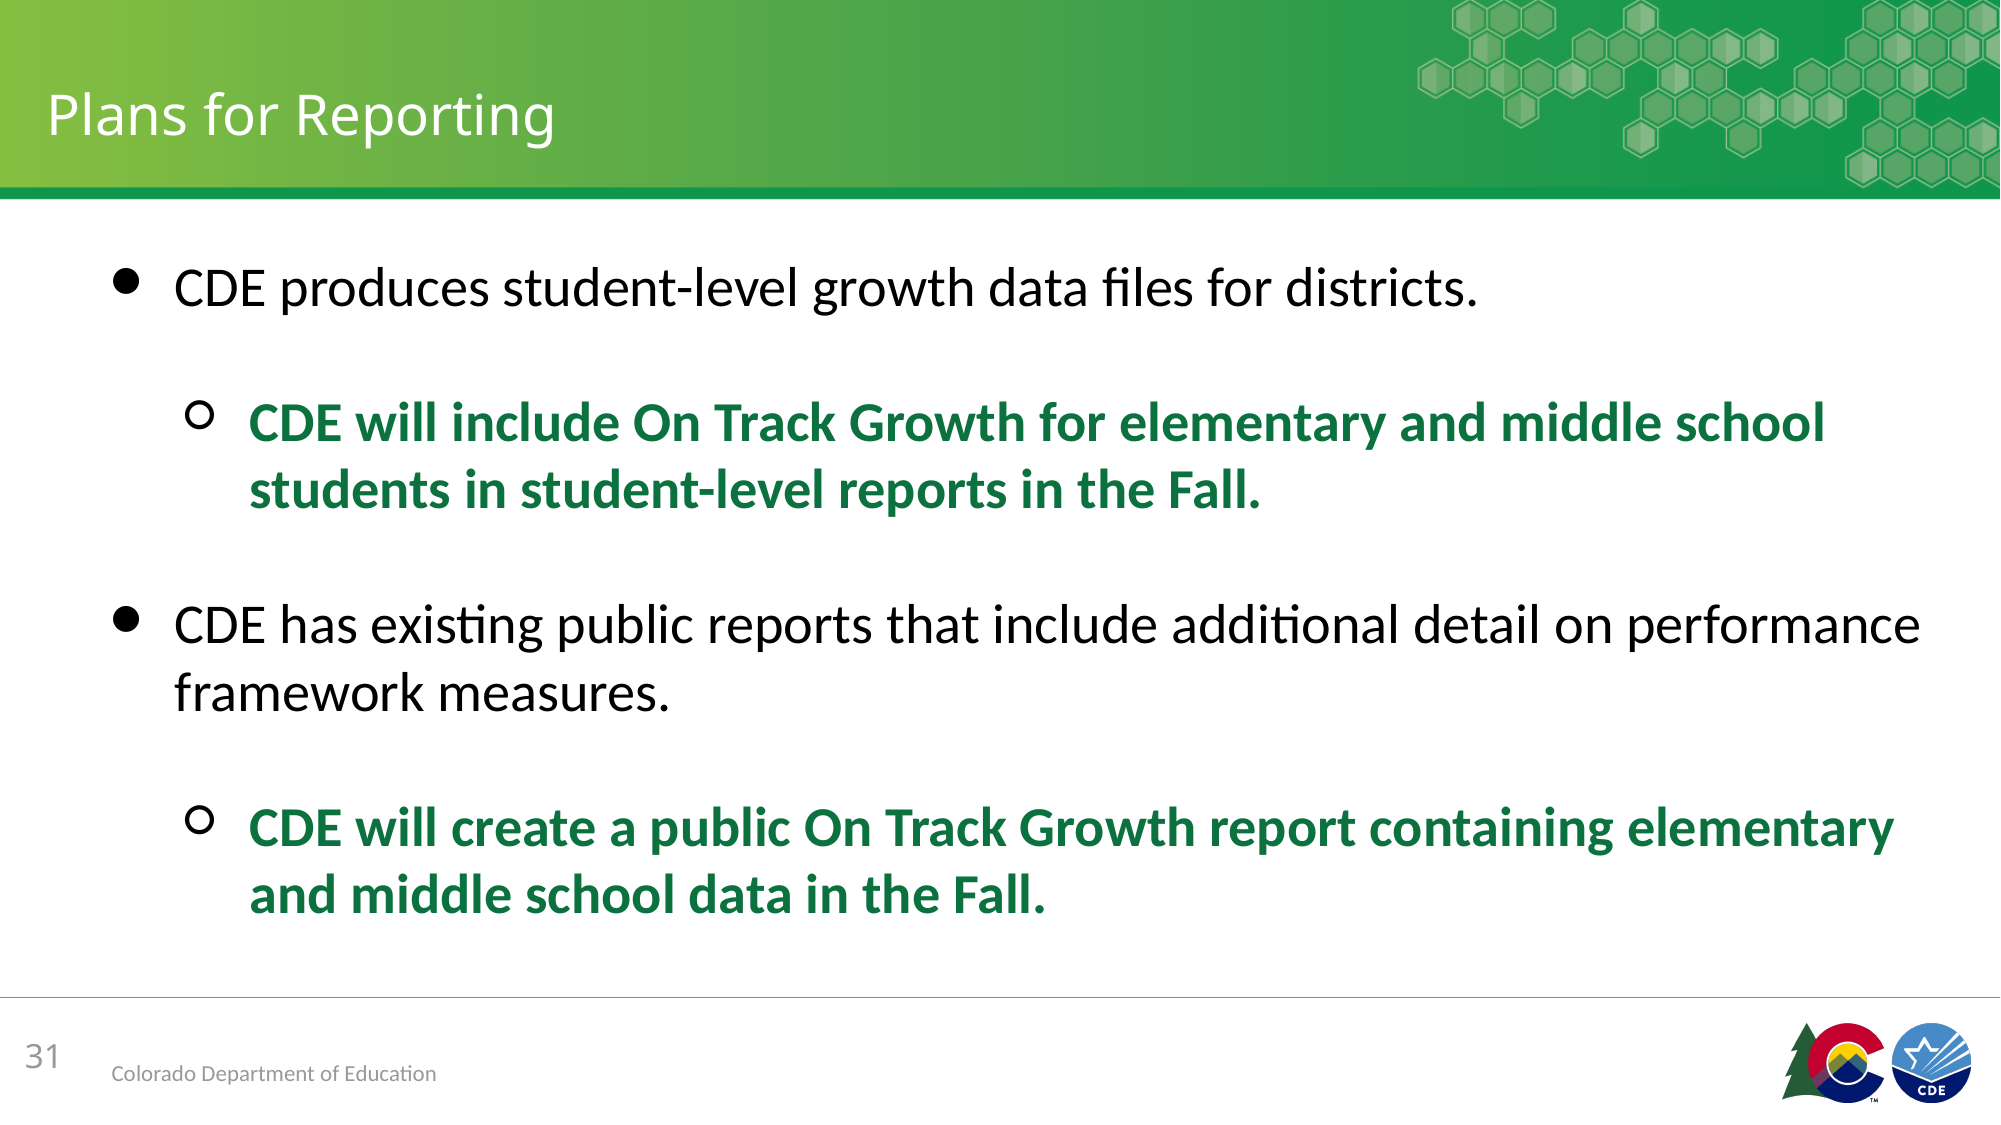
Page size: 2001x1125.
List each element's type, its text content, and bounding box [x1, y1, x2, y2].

title Plans for Reporting [46, 50, 1911, 176]
picture [1781, 1022, 1972, 1104]
list CDE produces student-level growth data files for districts. CDE will include On Track Growth for elementary and middle school students in student-level reports in the Fall. CDE has existing public reports that include additional detail on performance framework measures. CDE will create a public On Track Growth report containing elementary and middle school data in the Fall. [99, 249, 1964, 949]
slide_number 31 [24, 1035, 101, 1097]
picture [0, 0, 2000, 200]
